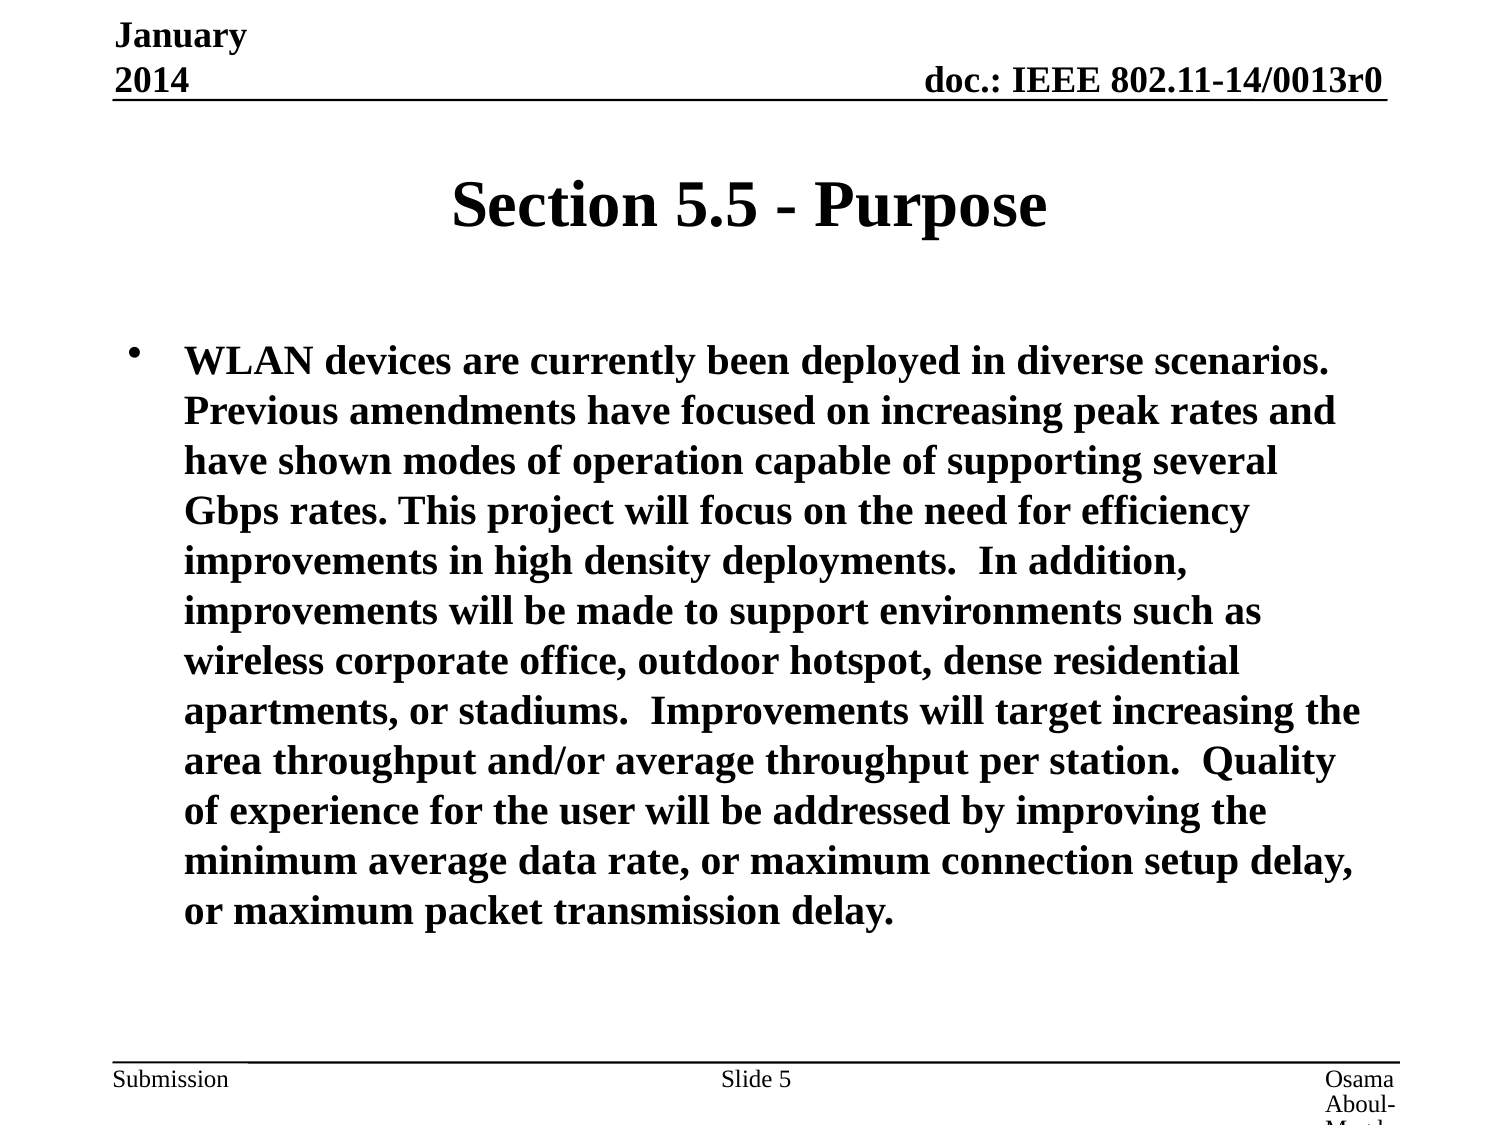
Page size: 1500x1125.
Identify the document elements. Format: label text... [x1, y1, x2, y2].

slide_number Slide 5 [712, 1061, 800, 1093]
title Section 5.5 - Purpose [112, 112, 1388, 288]
footer Osama Aboul-Magd, Huawei Technologies [1324, 1061, 1402, 1093]
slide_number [114, 54, 290, 101]
list WLAN devices are currently been deployed in diverse scenarios. Previous amendments have focused on increasing peak rates and have shown modes of operation capable of supporting several Gbps rates. This project will focus on the need for efficiency improvements in high density deployments. In addition, improvements will be made to support environments such as wireless corporate office, outdoor hotspot, dense residential apartments, or stadiums. Improvements will target increasing the area throughput and/or average throughput per station. Quality of experience for the user will be addressed by improving the minimum average data rate, or maximum connection setup delay, or maximum packet transmission delay. [112, 324, 1388, 1001]
